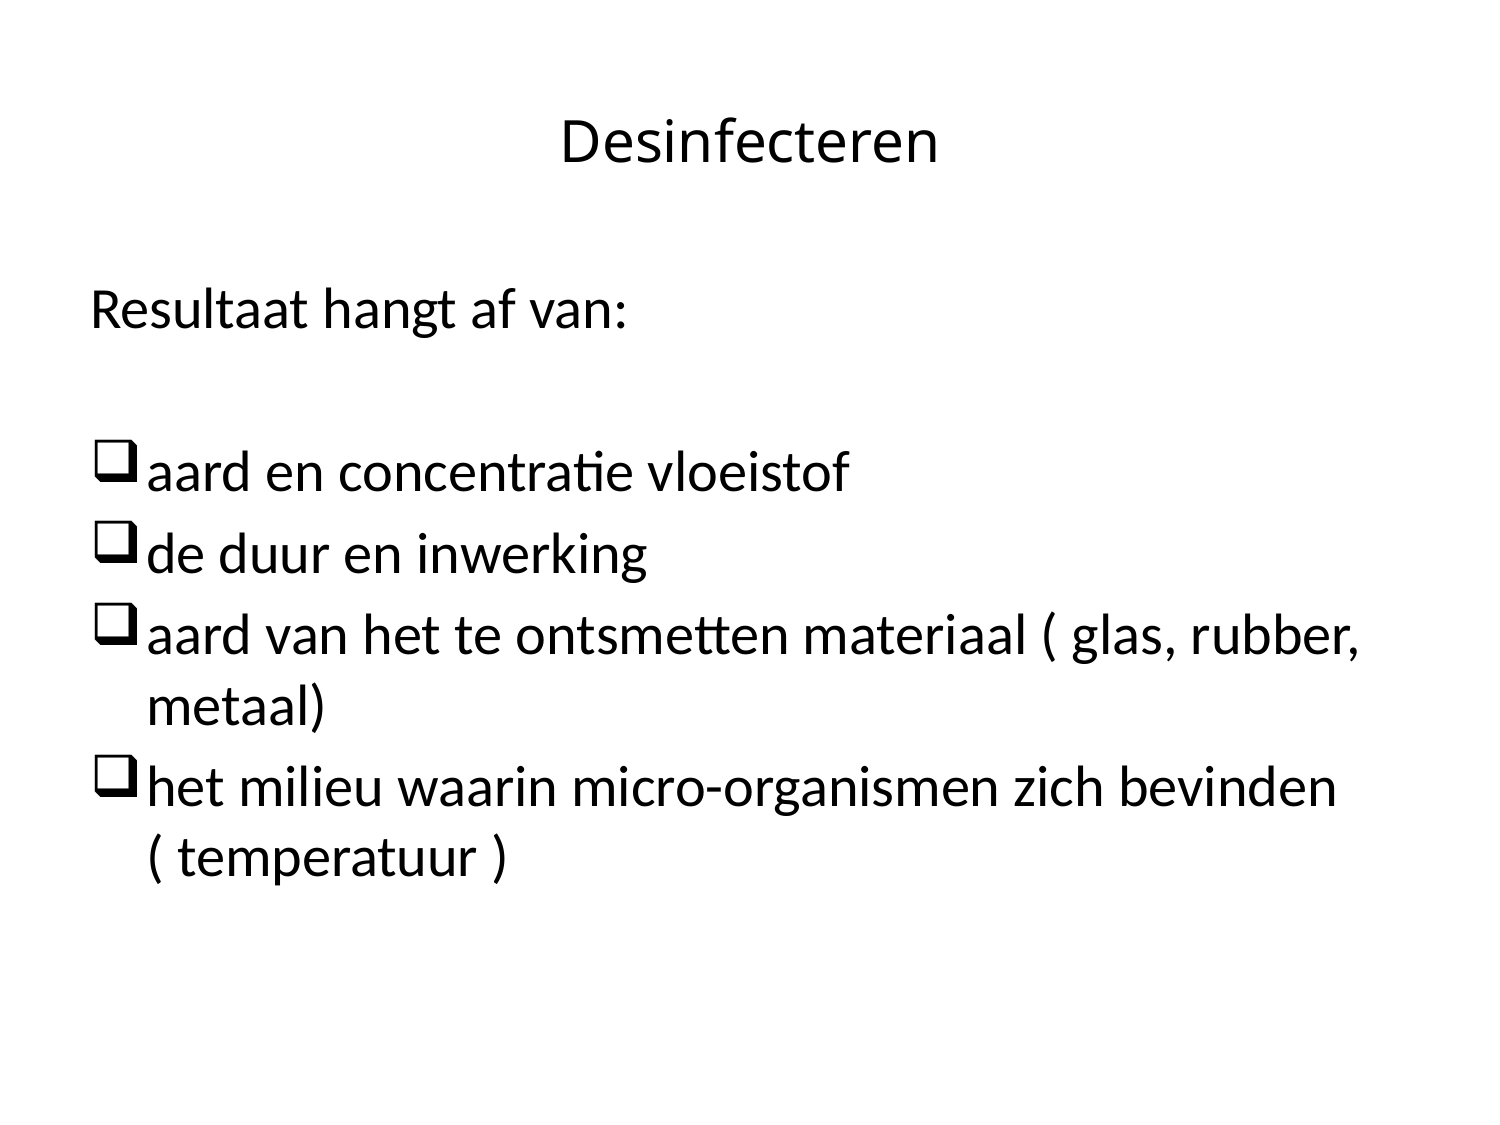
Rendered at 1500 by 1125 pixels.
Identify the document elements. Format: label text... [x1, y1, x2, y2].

title Desinfecteren [75, 45, 1425, 233]
list Resultaat hangt af van: aard en concentratie vloeistof de duur en inwerking aard van het te ontsmetten materiaal ( glas, rubber, metaal) het milieu waarin micro-organismen zich bevinden ( temperatuur ) [75, 262, 1425, 1005]
